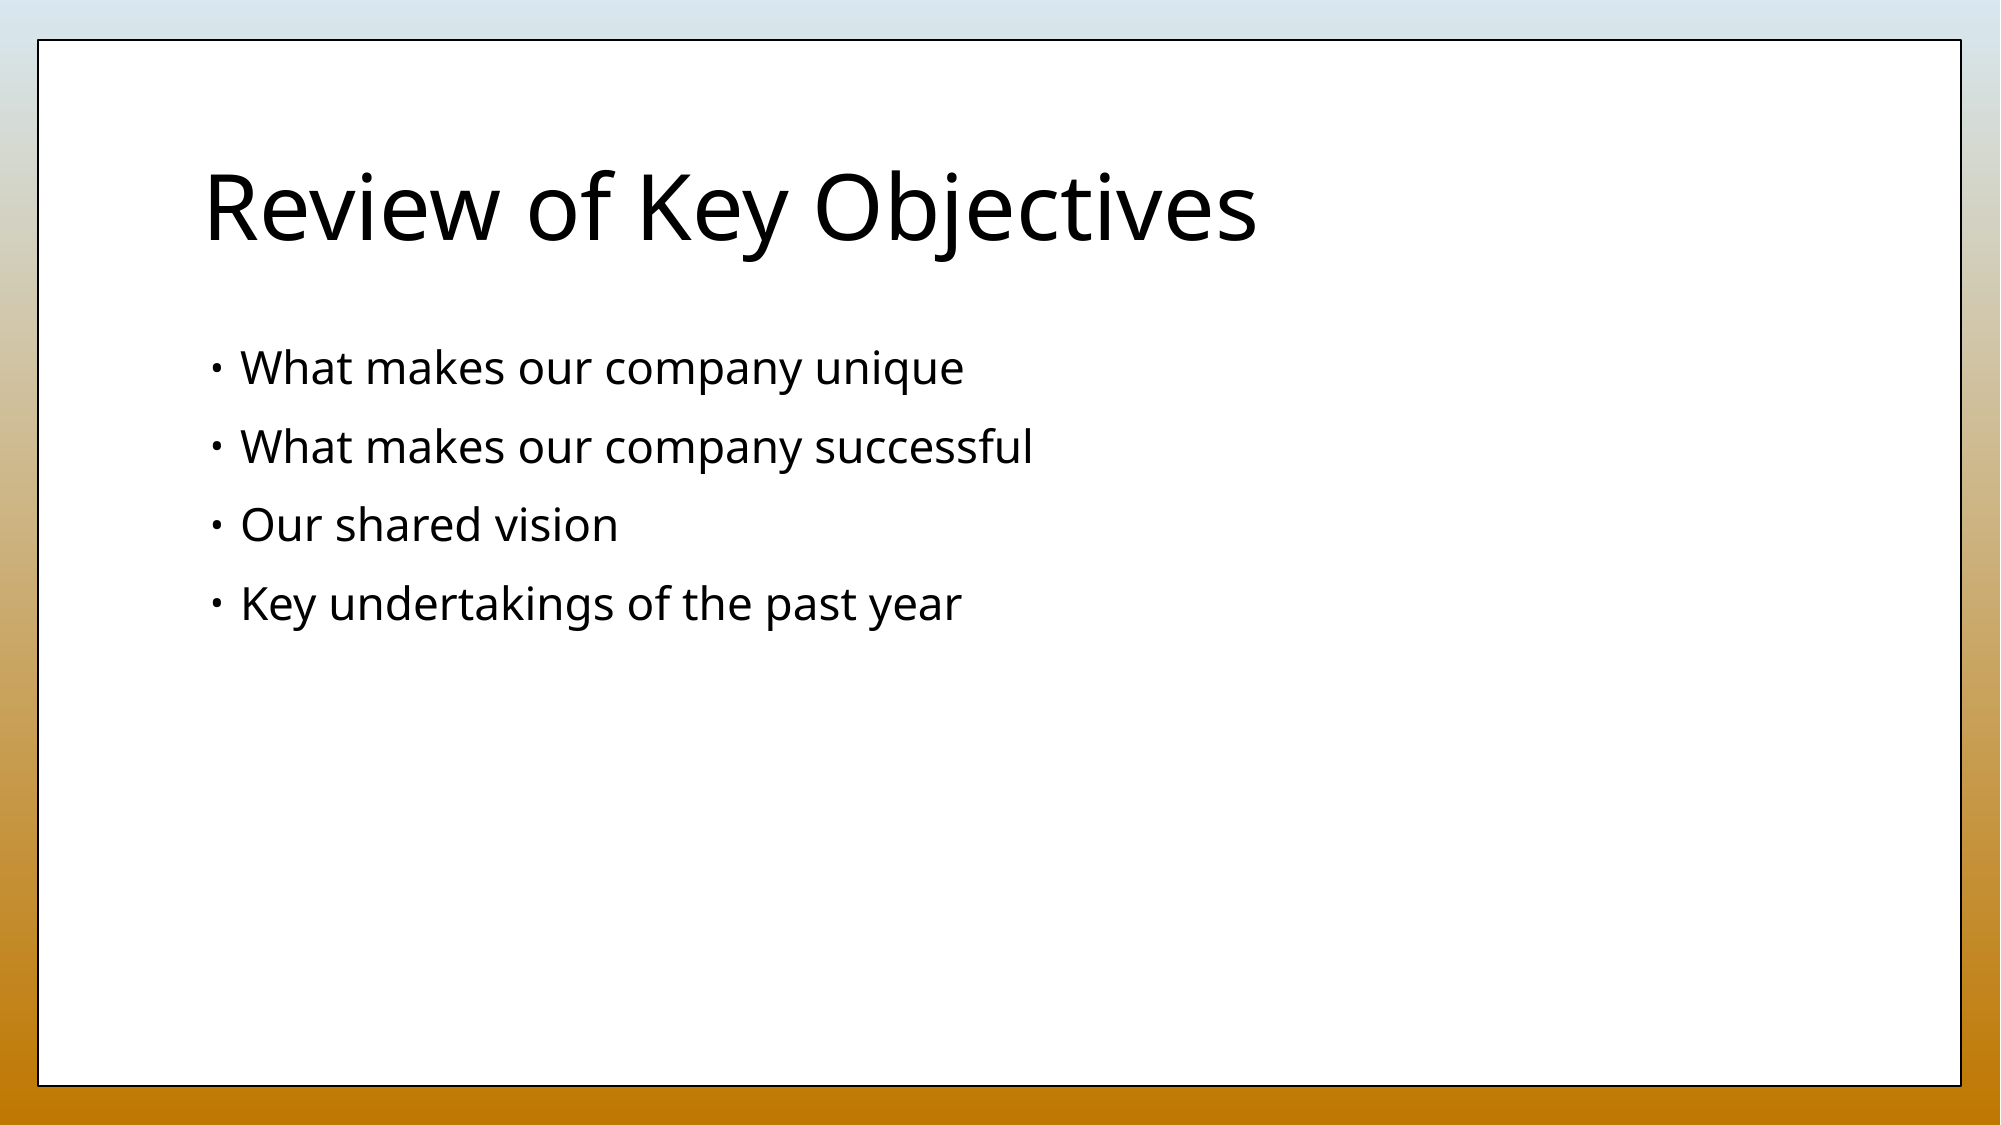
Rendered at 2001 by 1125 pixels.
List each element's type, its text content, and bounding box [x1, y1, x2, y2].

title Review of Key Objectives [187, 99, 1808, 323]
list What makes our company unique What makes our company successful Our shared vision Key undertakings of the past year [187, 337, 1808, 1000]
